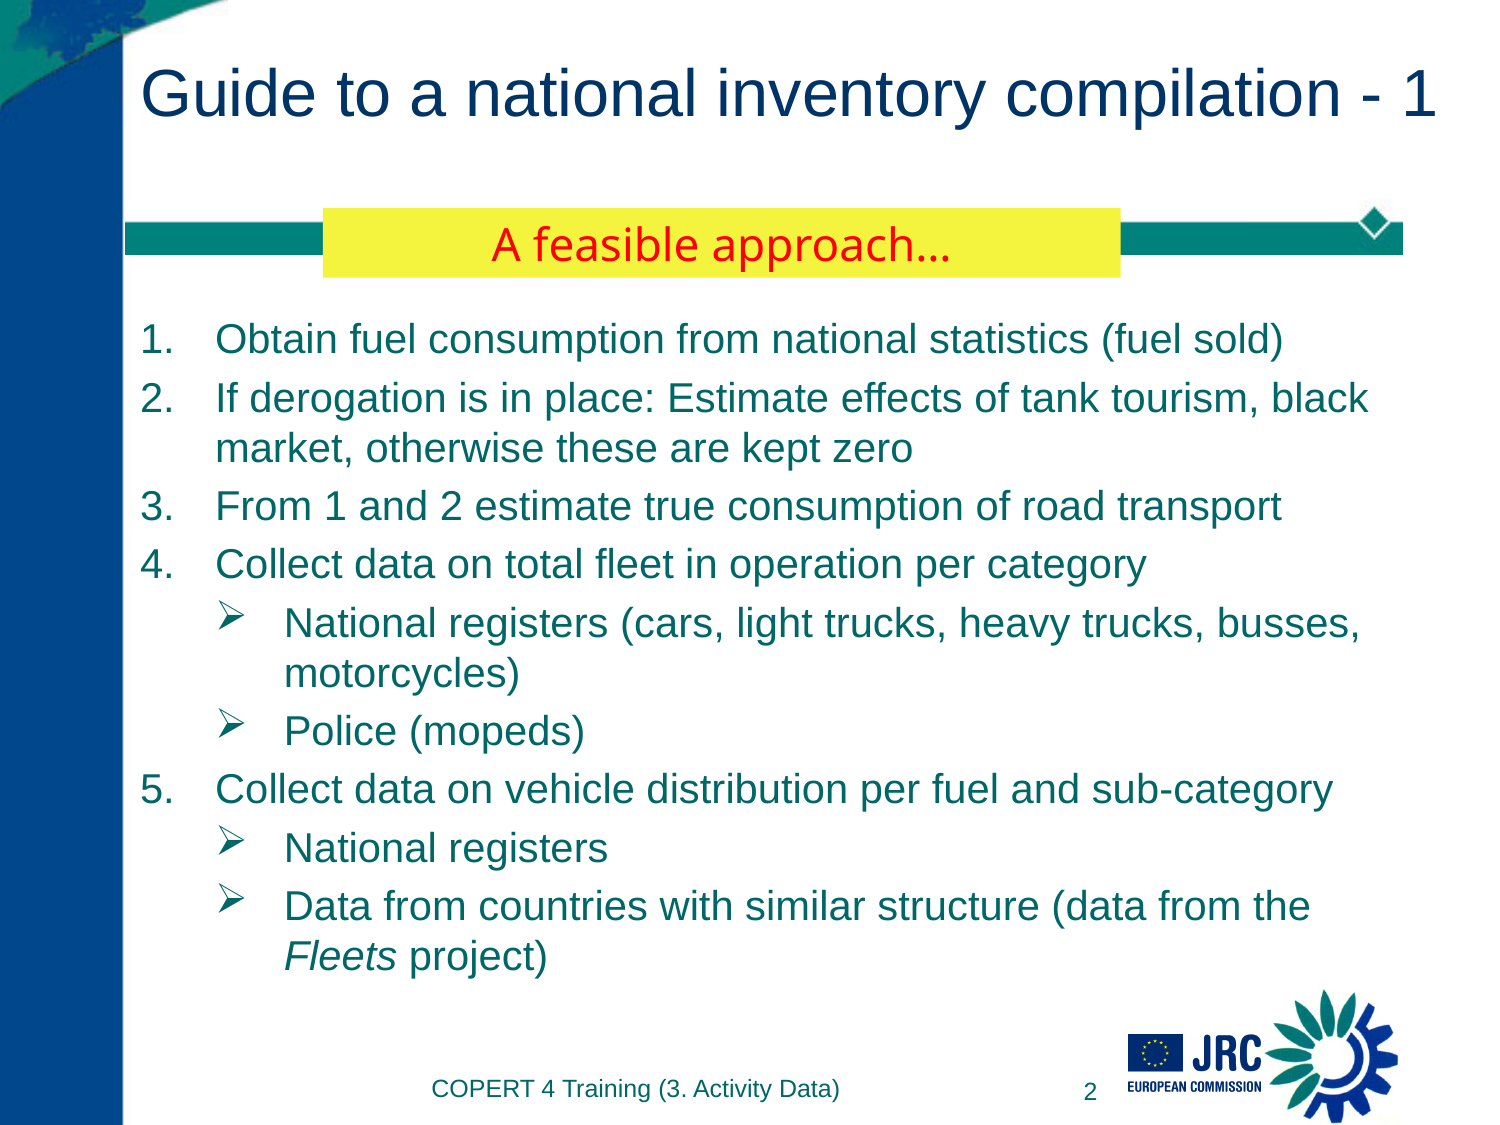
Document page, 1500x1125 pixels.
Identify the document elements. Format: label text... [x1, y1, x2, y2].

picture [0, 0, 1403, 1125]
footer COPERT 4 Training (3. Activity Data) [324, 1062, 948, 1110]
text_box A feasible approach… [322, 208, 1121, 278]
picture [1128, 1034, 1261, 1092]
list Obtain fuel consumption from national statistics (fuel sold) If derogation is in place: Estimate effects of tank tourism, black market, otherwise these are kept zero From 1 and 2 estimate true consumption of road transport Collect data on total fleet in operation per category National registers (cars, light trucks, heavy trucks, busses, motorcycles) Police (mopeds) Collect data on vehicle distribution per fuel and sub-category National registers Data from countries with similar structure (data from the Fleets project) [124, 304, 1401, 922]
picture [1262, 987, 1400, 1125]
slide_number 2 [987, 1062, 1113, 1113]
title Guide to a national inventory compilation - 1 [124, 42, 1500, 138]
